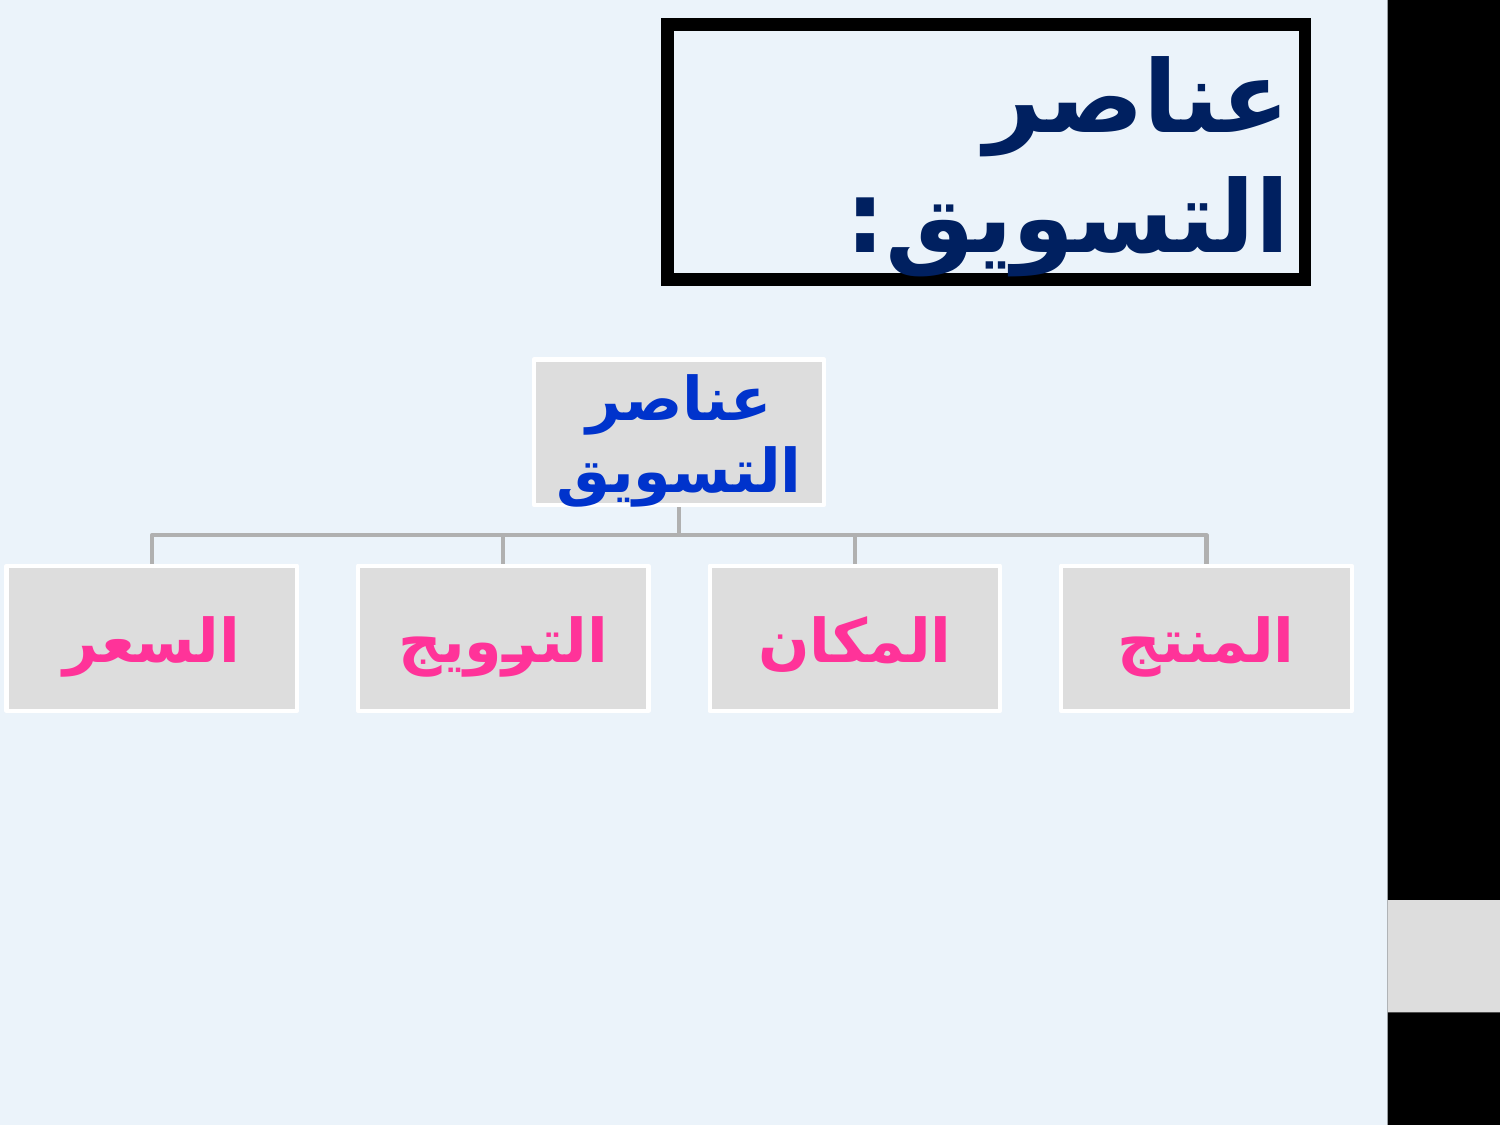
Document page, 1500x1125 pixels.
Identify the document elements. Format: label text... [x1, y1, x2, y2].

text_box عناصر التسويق: [667, 24, 1306, 176]
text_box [5, 183, 1353, 887]
